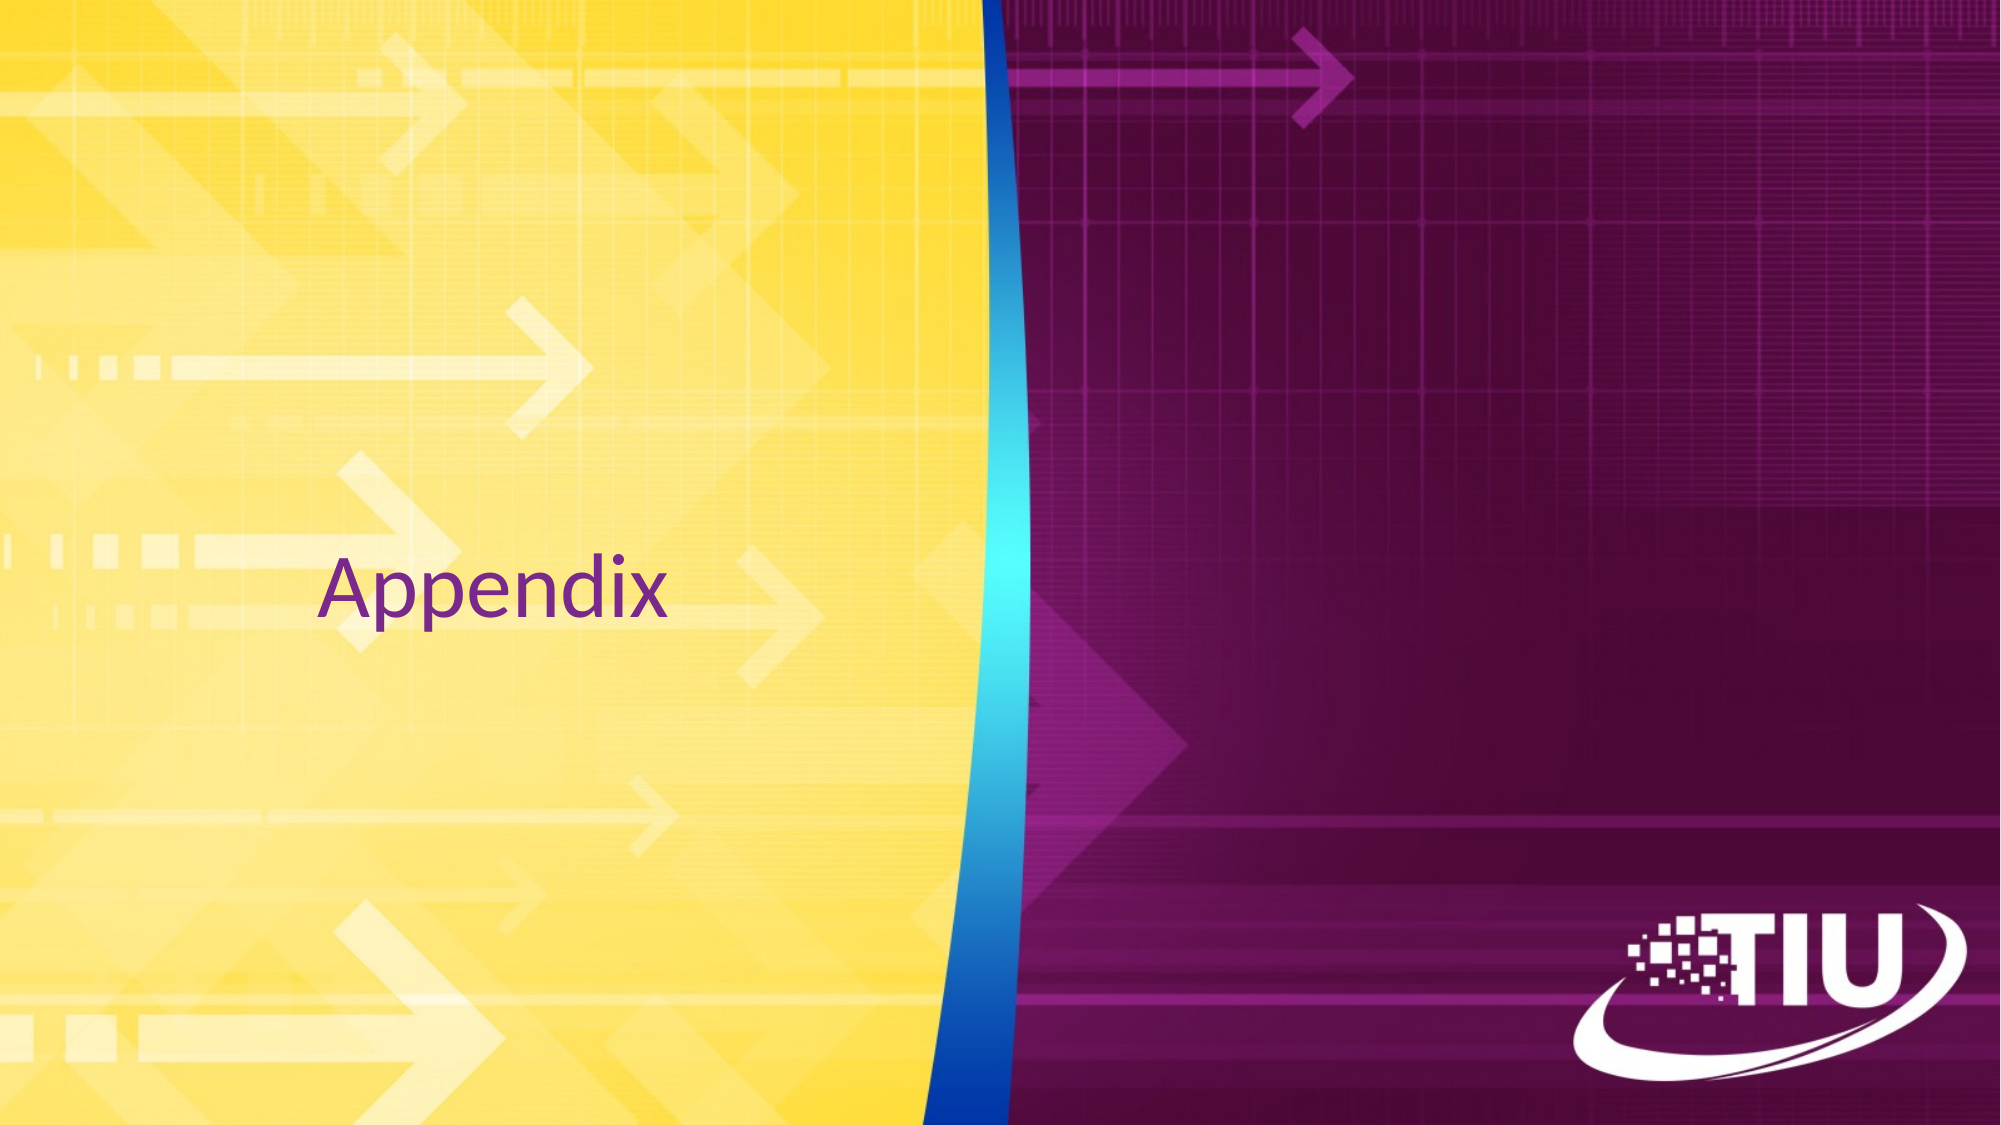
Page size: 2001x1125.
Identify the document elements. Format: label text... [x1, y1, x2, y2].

title Appendix [75, 75, 913, 1088]
picture [0, 0, 2001, 1125]
